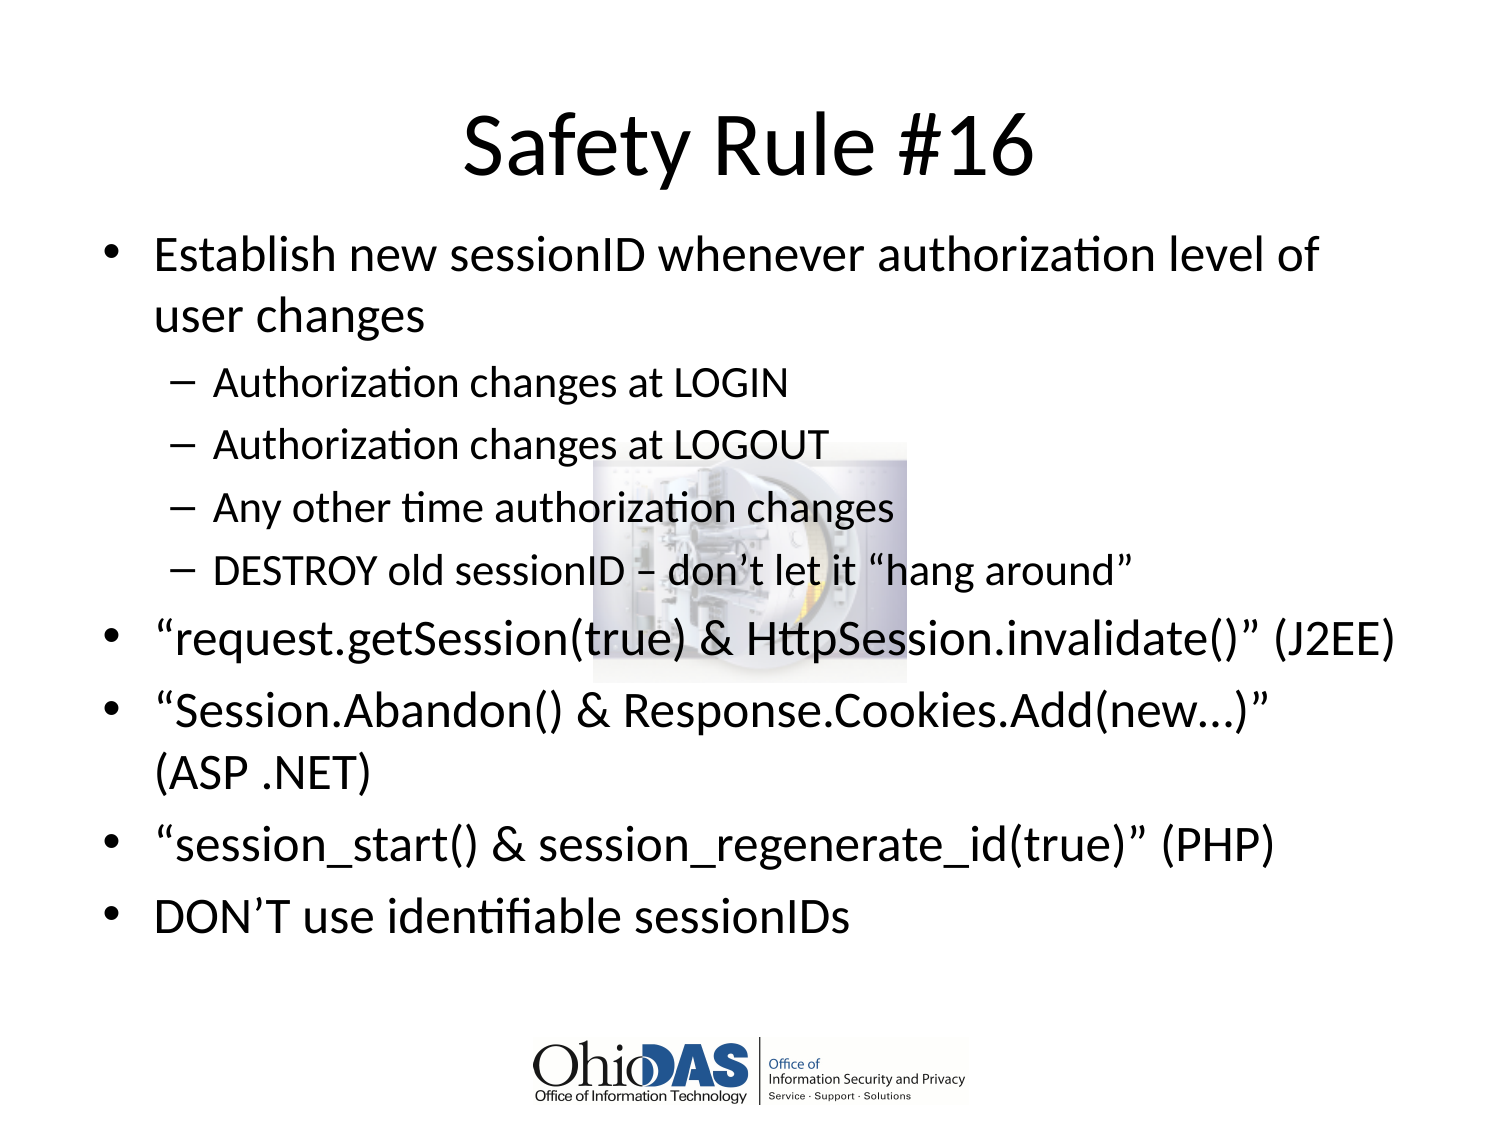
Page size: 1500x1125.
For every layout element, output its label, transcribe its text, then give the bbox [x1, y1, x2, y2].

title Safety Rule #16 [75, 45, 1425, 233]
list Establish new sessionID whenever authorization level of user changes Authorization changes at LOGIN Authorization changes at LOGOUT Any other time authorization changes DESTROY old sessionID – don’t let it “hang around” “request.getSession(true) & HttpSession.invalidate()” (J2EE) “Session.Abandon() & Response.Cookies.Add(new…)” (ASP .NET) “session_start() & session_regenerate_id(true)” (PHP) DON’T use identifiable sessionIDs [87, 212, 1425, 1013]
picture [533, 1037, 969, 1105]
